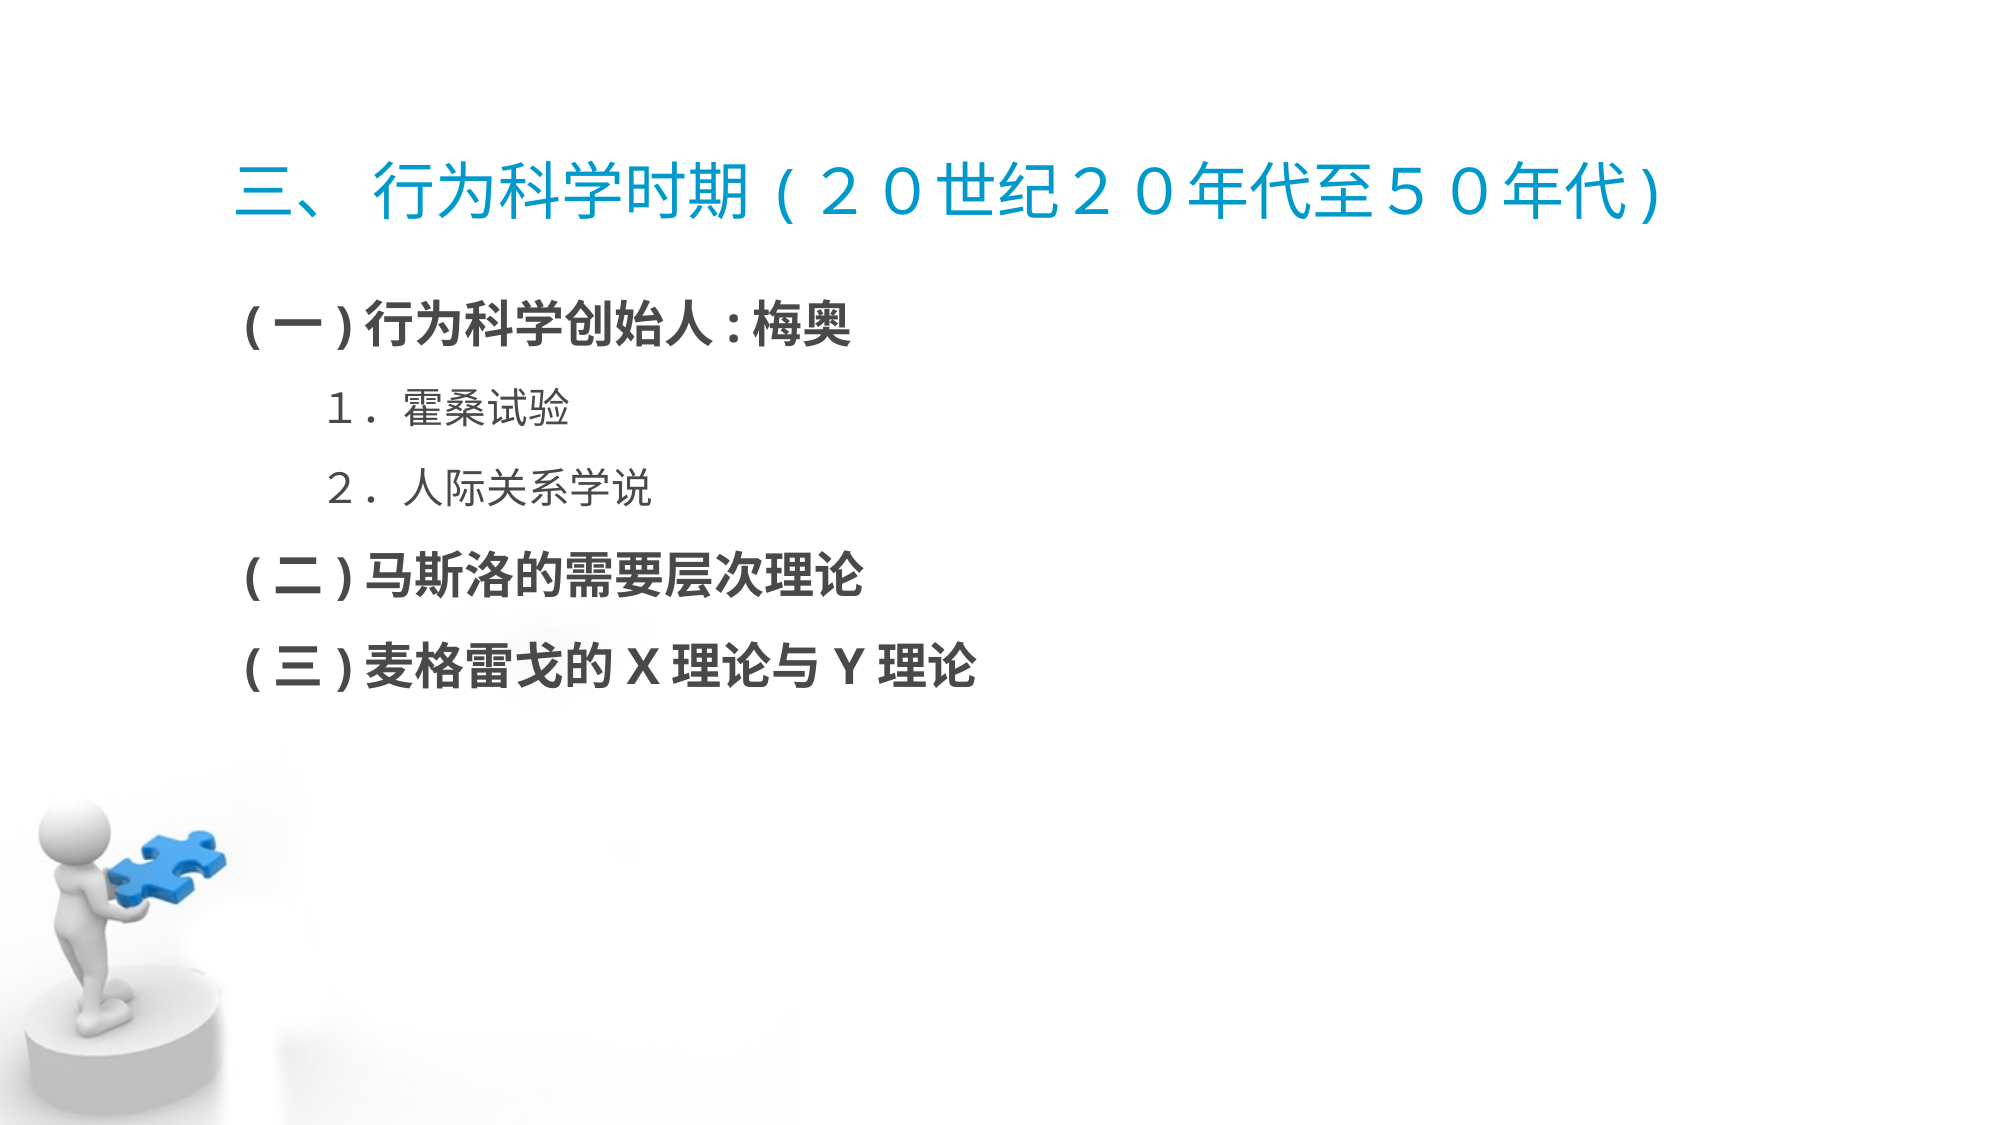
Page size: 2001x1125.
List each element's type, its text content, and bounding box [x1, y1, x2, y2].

picture [0, 383, 1296, 1125]
title 三、 行为科学时期 (２０世纪２０年代至５０年代) [217, 128, 1880, 260]
list (一)行为科学创始人:梅奥 １．霍桑试验 ２．人际关系学说 (二)马斯洛的需要层次理论 (三)麦格雷戈的X理论与Y理论 [229, 278, 1873, 1014]
